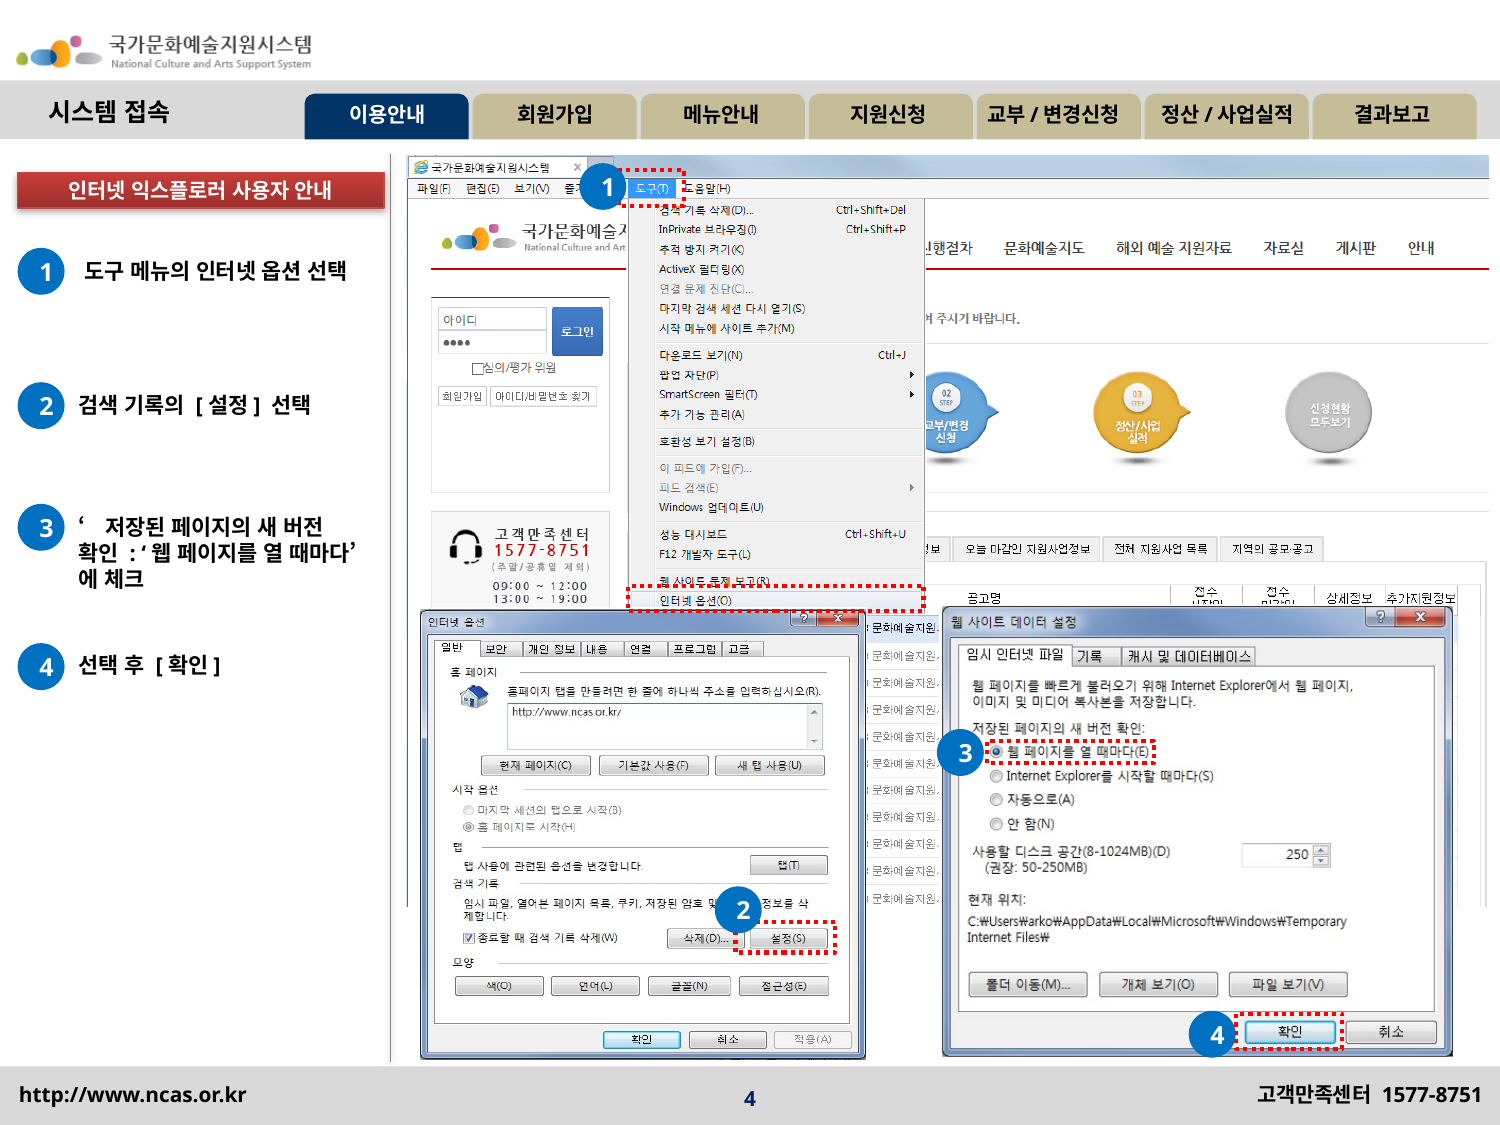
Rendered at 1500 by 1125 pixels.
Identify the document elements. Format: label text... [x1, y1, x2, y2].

text_box 도구 메뉴의 인터넷 옵션 선택 [69, 250, 364, 292]
text_box 시스템 접속 [34, 89, 193, 135]
text_box 4 [15, 641, 63, 693]
text_box 검색 기록의 [설정] 선택 [63, 384, 396, 426]
text_box 2 [15, 380, 63, 432]
text_box 3 [15, 501, 63, 553]
text_box 1 [15, 245, 67, 297]
picture [6, 24, 324, 77]
text_box 인터넷 익스플로러 사용자 안내 [17, 172, 385, 209]
text_box ‘저장된 페이지의 새 버전 확인 : ‘웹 페이지를 열 때마다’에 체크 [63, 506, 384, 600]
picture [406, 155, 1489, 1063]
text_box 선택 후 [확인] [63, 644, 396, 686]
